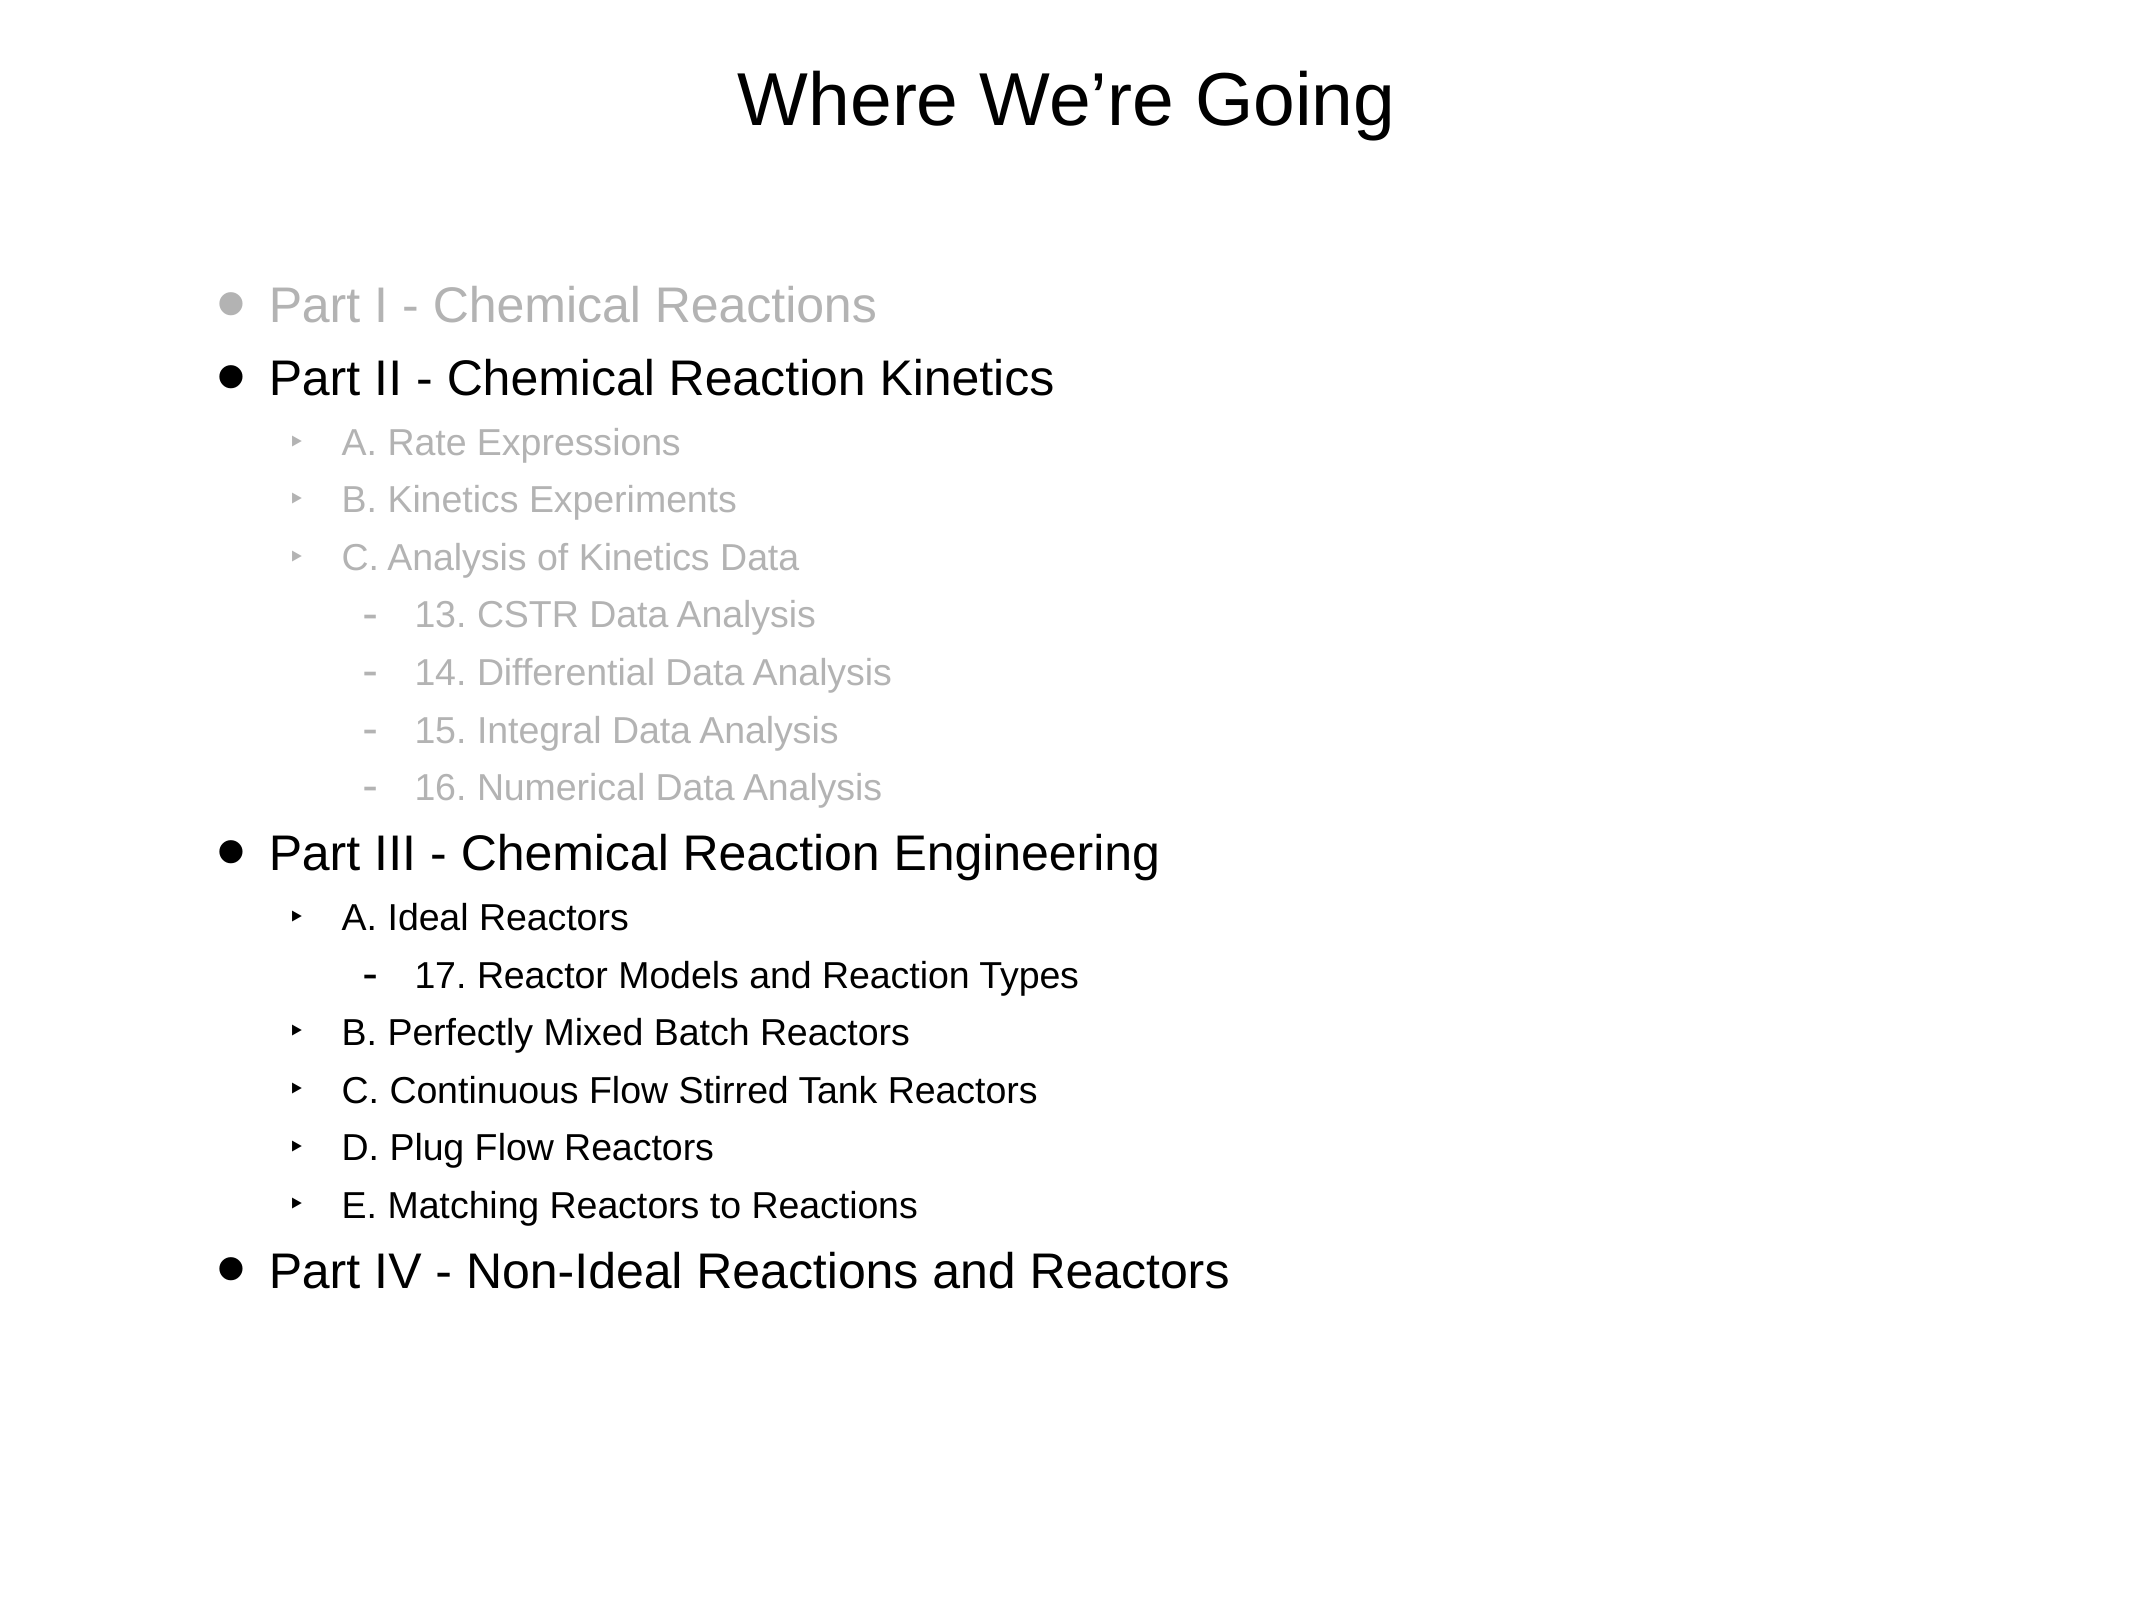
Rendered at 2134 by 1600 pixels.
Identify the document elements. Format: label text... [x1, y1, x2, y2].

title Where We’re Going [208, 41, 1925, 250]
list Part I - Chemical Reactions Part II - Chemical Reaction Kinetics A. Rate Expressions B. Kinetics Experiments C. Analysis of Kinetics Data 13. CSTR Data Analysis 14. Differential Data Analysis 15. Integral Data Analysis 16. Numerical Data Analysis Part III - Chemical Reaction Engineering A. Ideal Reactors 17. Reactor Models and Reaction Types B. Perfectly Mixed Batch Reactors C. Continuous Flow Stirred Tank Reactors D. Plug Flow Reactors E. Matching Reactors to Reactions Part IV - Non-Ideal Reactions and Reactors [208, 264, 1925, 1463]
